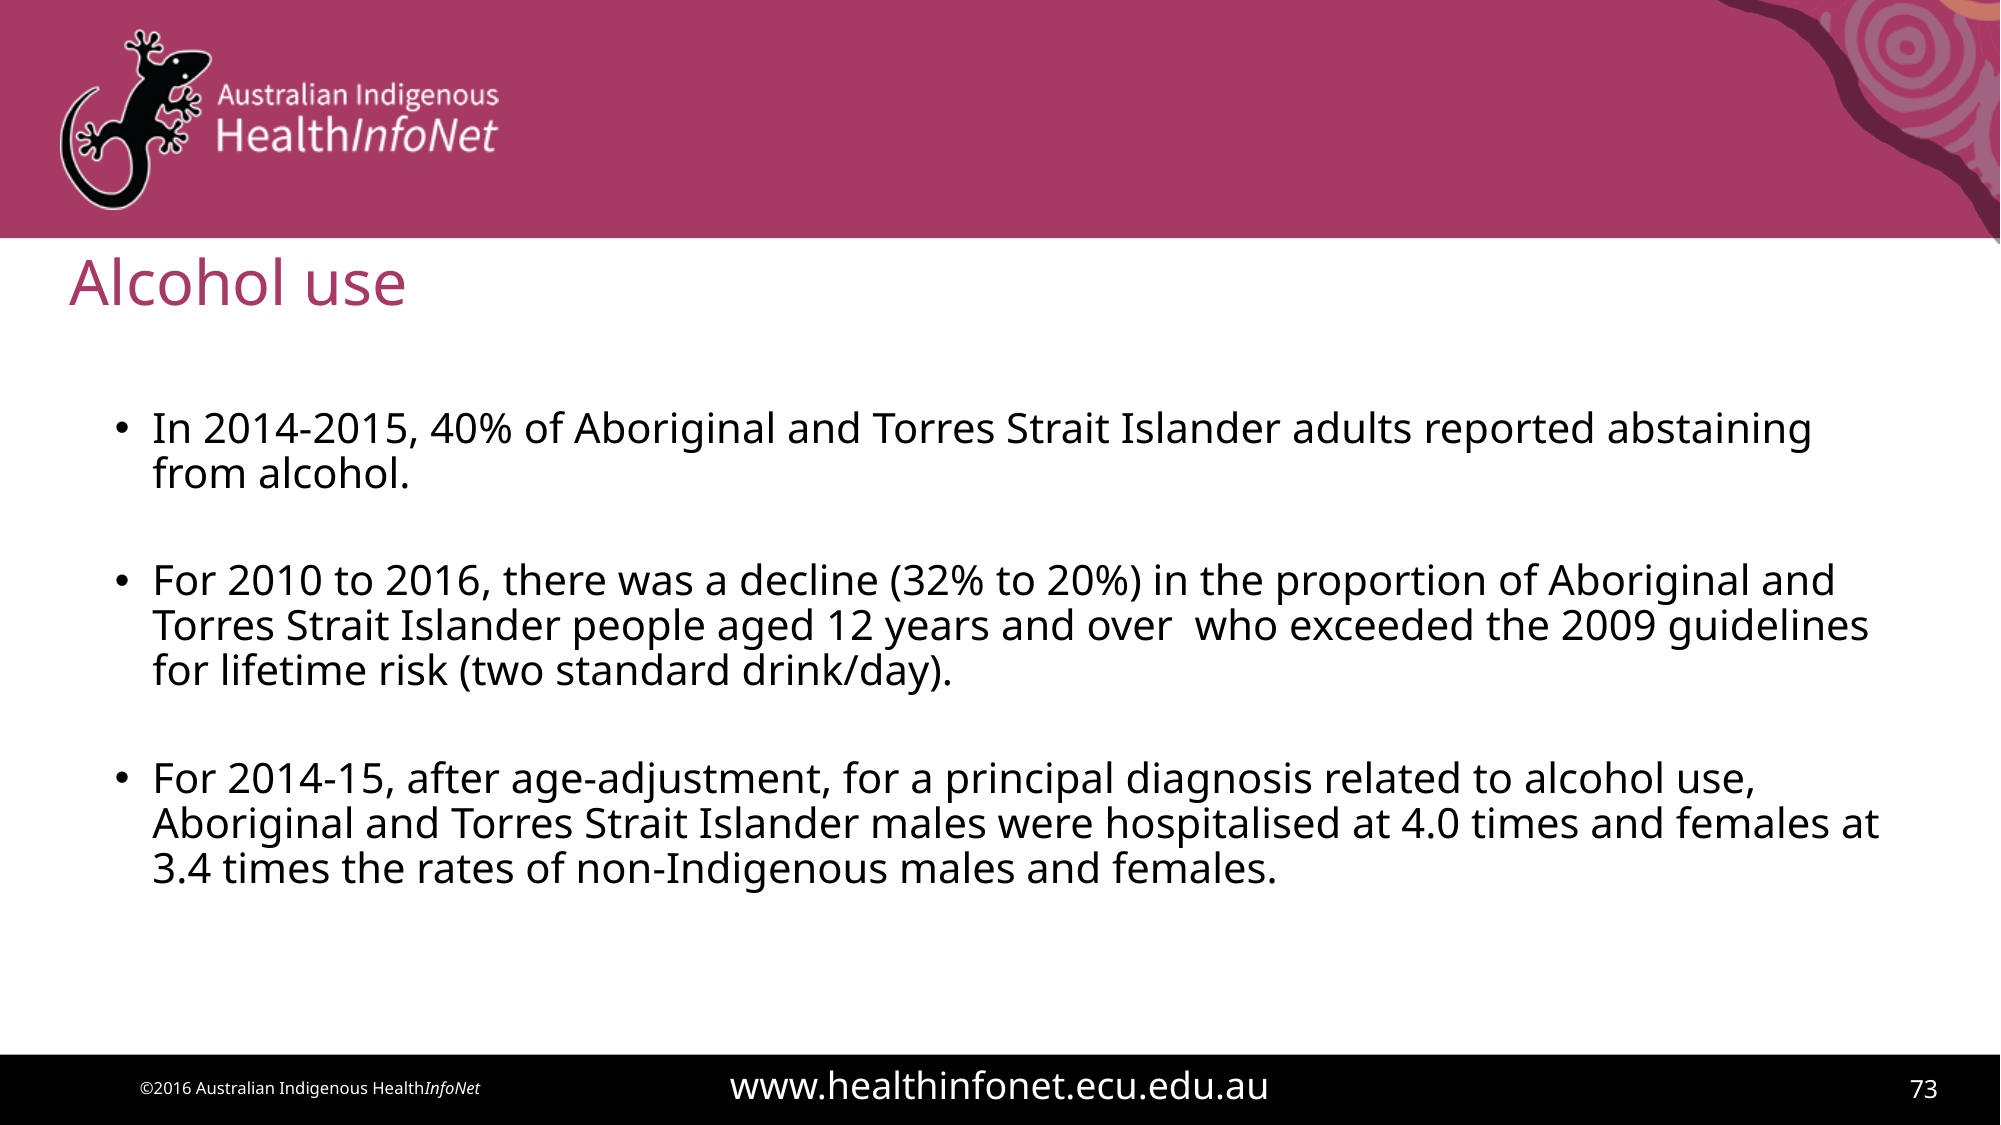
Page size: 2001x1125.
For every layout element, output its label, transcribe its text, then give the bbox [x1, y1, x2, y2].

picture [1673, 0, 2000, 279]
list In 2014-2015, 40% of Aboriginal and Torres Strait Islander adults reported abstaining from alcohol. For 2010 to 2016, there was a decline (32% to 20%) in the proportion of Aboriginal and Torres Strait Islander people aged 12 years and over who exceeded the 2009 guidelines for lifetime risk (two standard drink/day). For 2014-15, after age-adjustment, for a principal diagnosis related to alcohol use, Aboriginal and Torres Strait Islander males were hospitalised at 4.0 times and females at 3.4 times the rates of non-Indigenous males and females. [99, 399, 1900, 1050]
title Alcohol use [55, 243, 1945, 327]
picture [60, 29, 499, 210]
